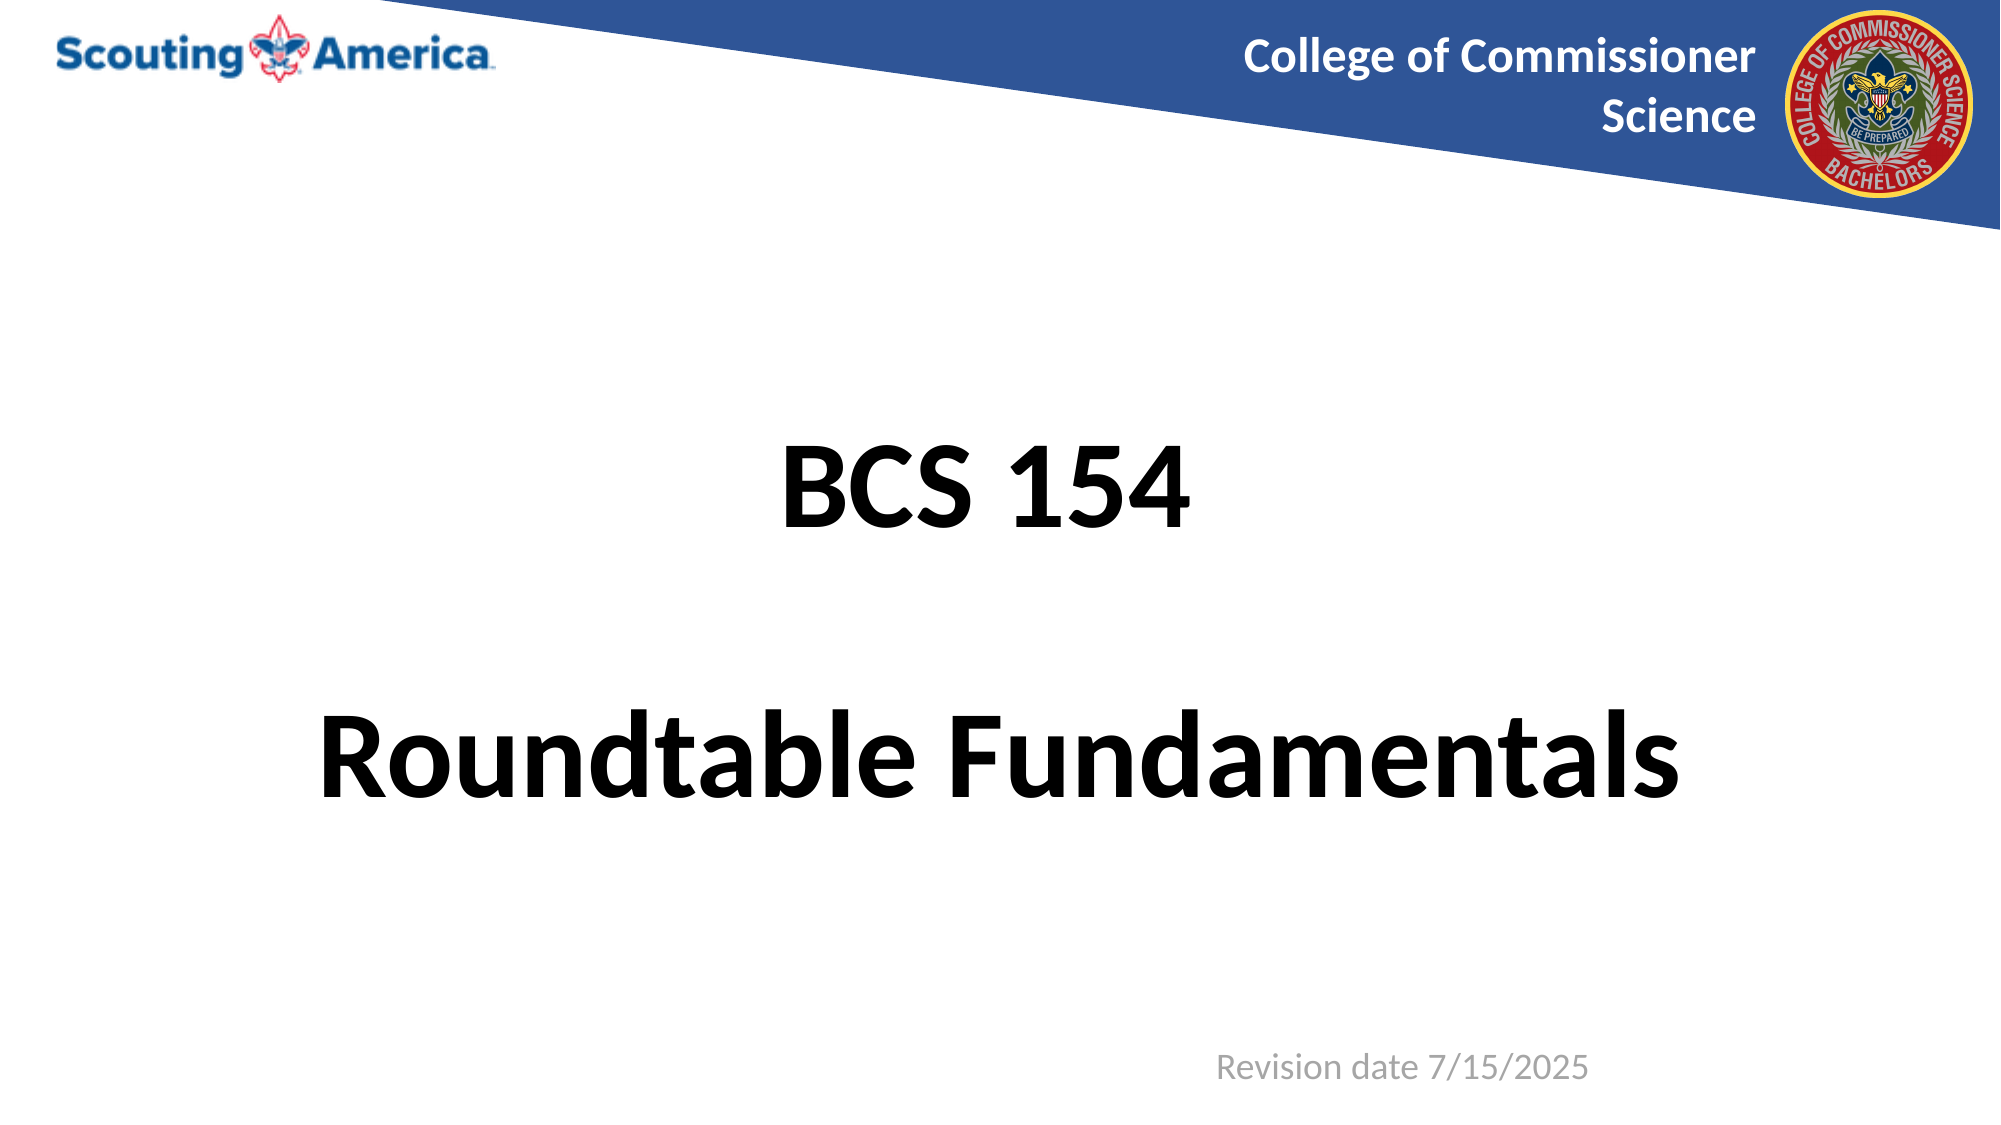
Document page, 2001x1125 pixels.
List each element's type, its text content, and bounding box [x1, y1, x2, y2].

picture [1785, 10, 1973, 198]
picture [56, 14, 496, 83]
title BCS 154 Roundtable Fundamentals [295, 293, 1705, 832]
text_box Revision date 7/15/2025 [1149, 1034, 1657, 1094]
